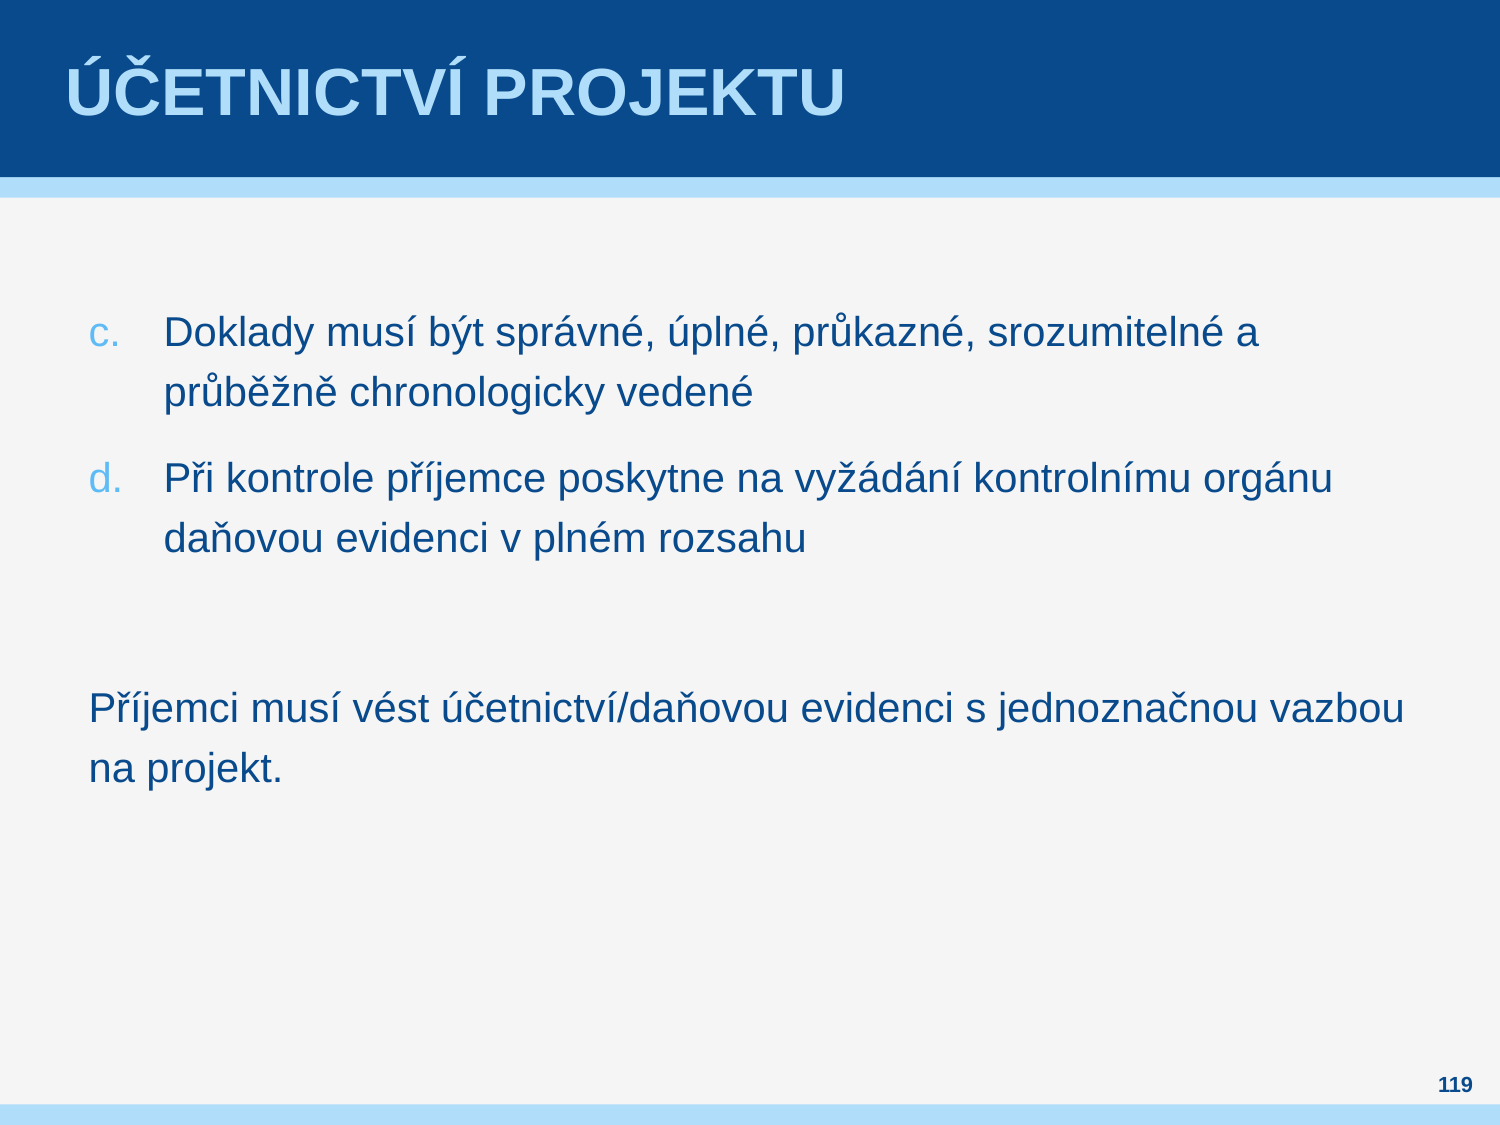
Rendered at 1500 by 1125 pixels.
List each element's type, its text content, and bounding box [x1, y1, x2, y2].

title Účetnictví projektu [59, 0, 1441, 178]
slide_number 119 [1417, 1068, 1495, 1099]
list Doklady musí být správné, úplné, průkazné, srozumitelné a průběžně chronologicky vedené Při kontrole příjemce poskytne na vyžádání kontrolnímu orgánu daňovou evidenci v plném rozsahu Příjemci musí vést účetnictví/daňovou evidenci s jednoznačnou vazbou na projekt. [88, 295, 1412, 1004]
